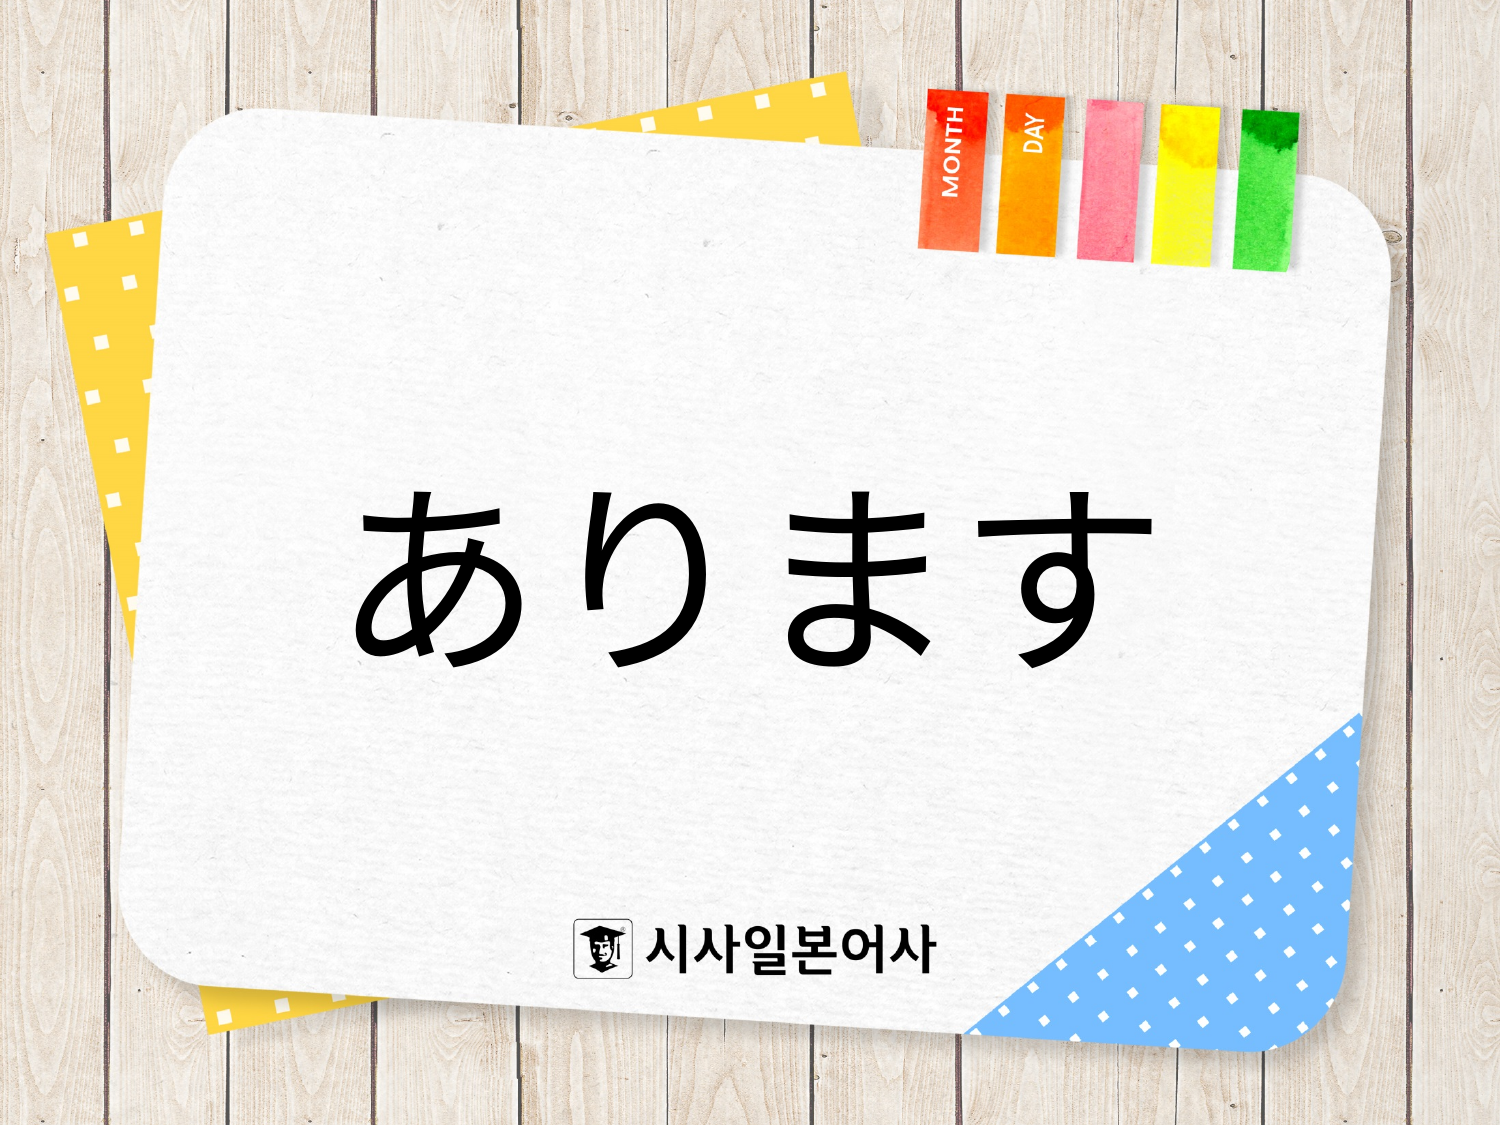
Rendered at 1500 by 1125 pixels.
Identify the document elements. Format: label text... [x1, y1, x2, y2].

title あります [75, 338, 1425, 811]
picture [0, 0, 1500, 1125]
